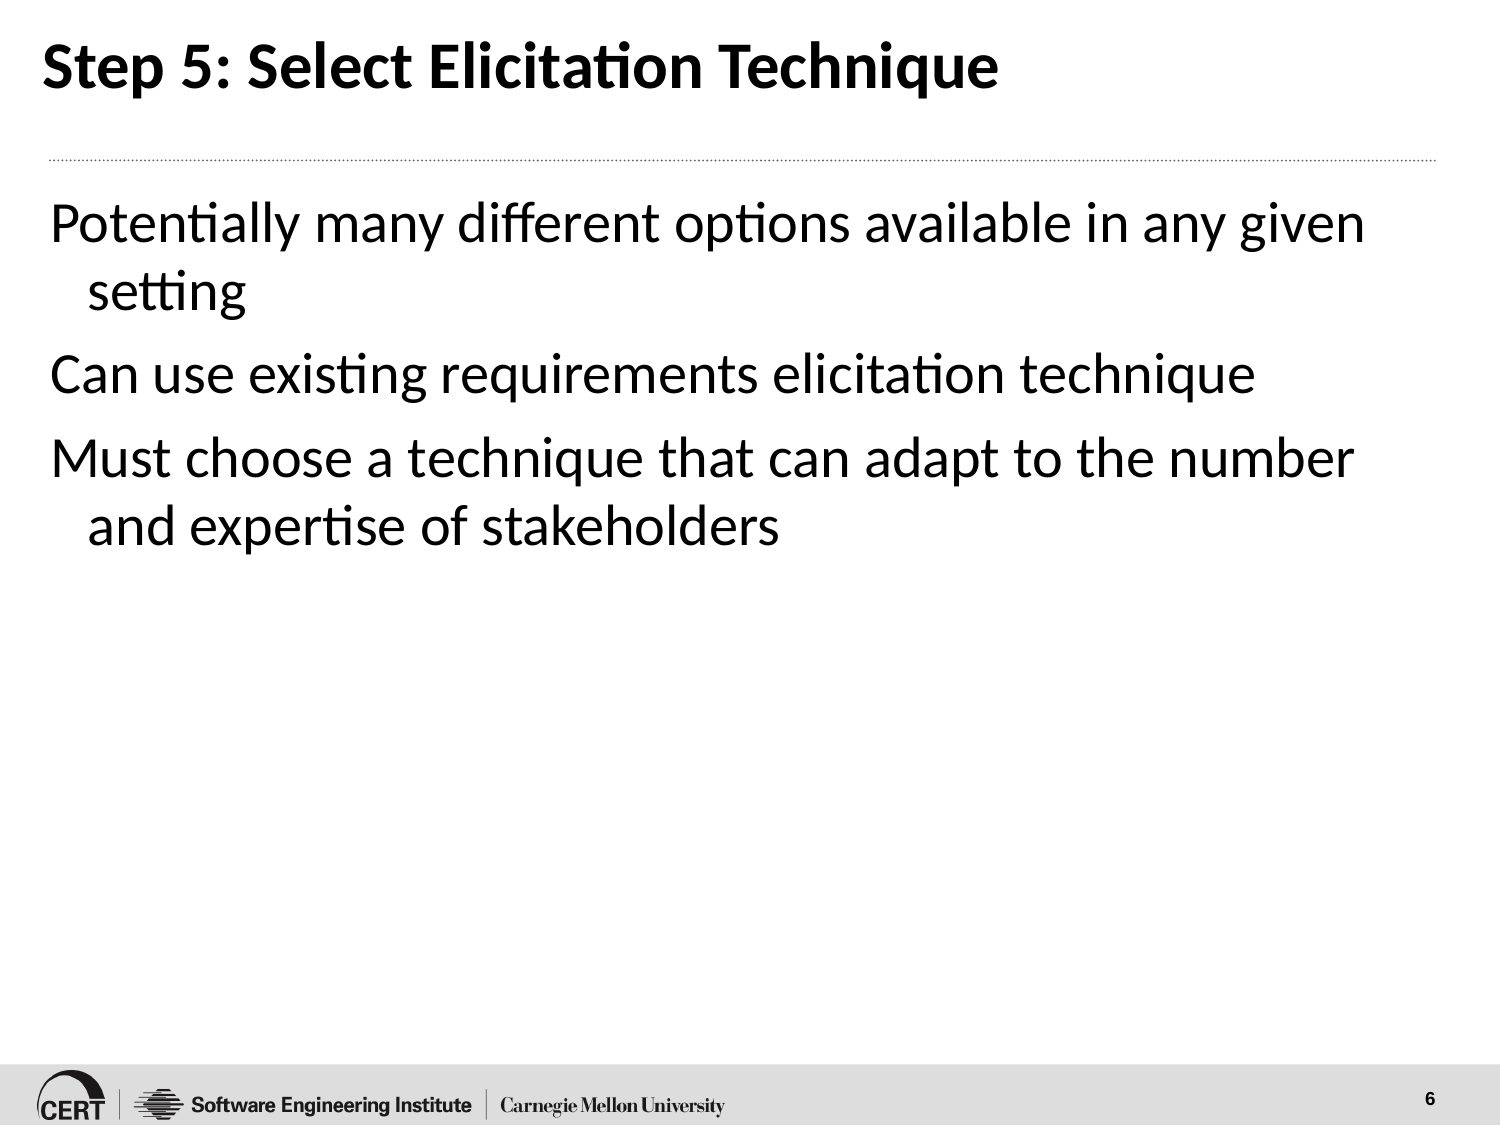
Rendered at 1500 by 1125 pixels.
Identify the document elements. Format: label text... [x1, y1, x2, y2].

list Potentially many different options available in any given setting Can use existing requirements elicitation technique Must choose a technique that can adapt to the number and expertise of stakeholders [49, 187, 1438, 1001]
title Step 5: Select Elicitation Technique [42, 37, 1434, 155]
picture [37, 1069, 725, 1122]
